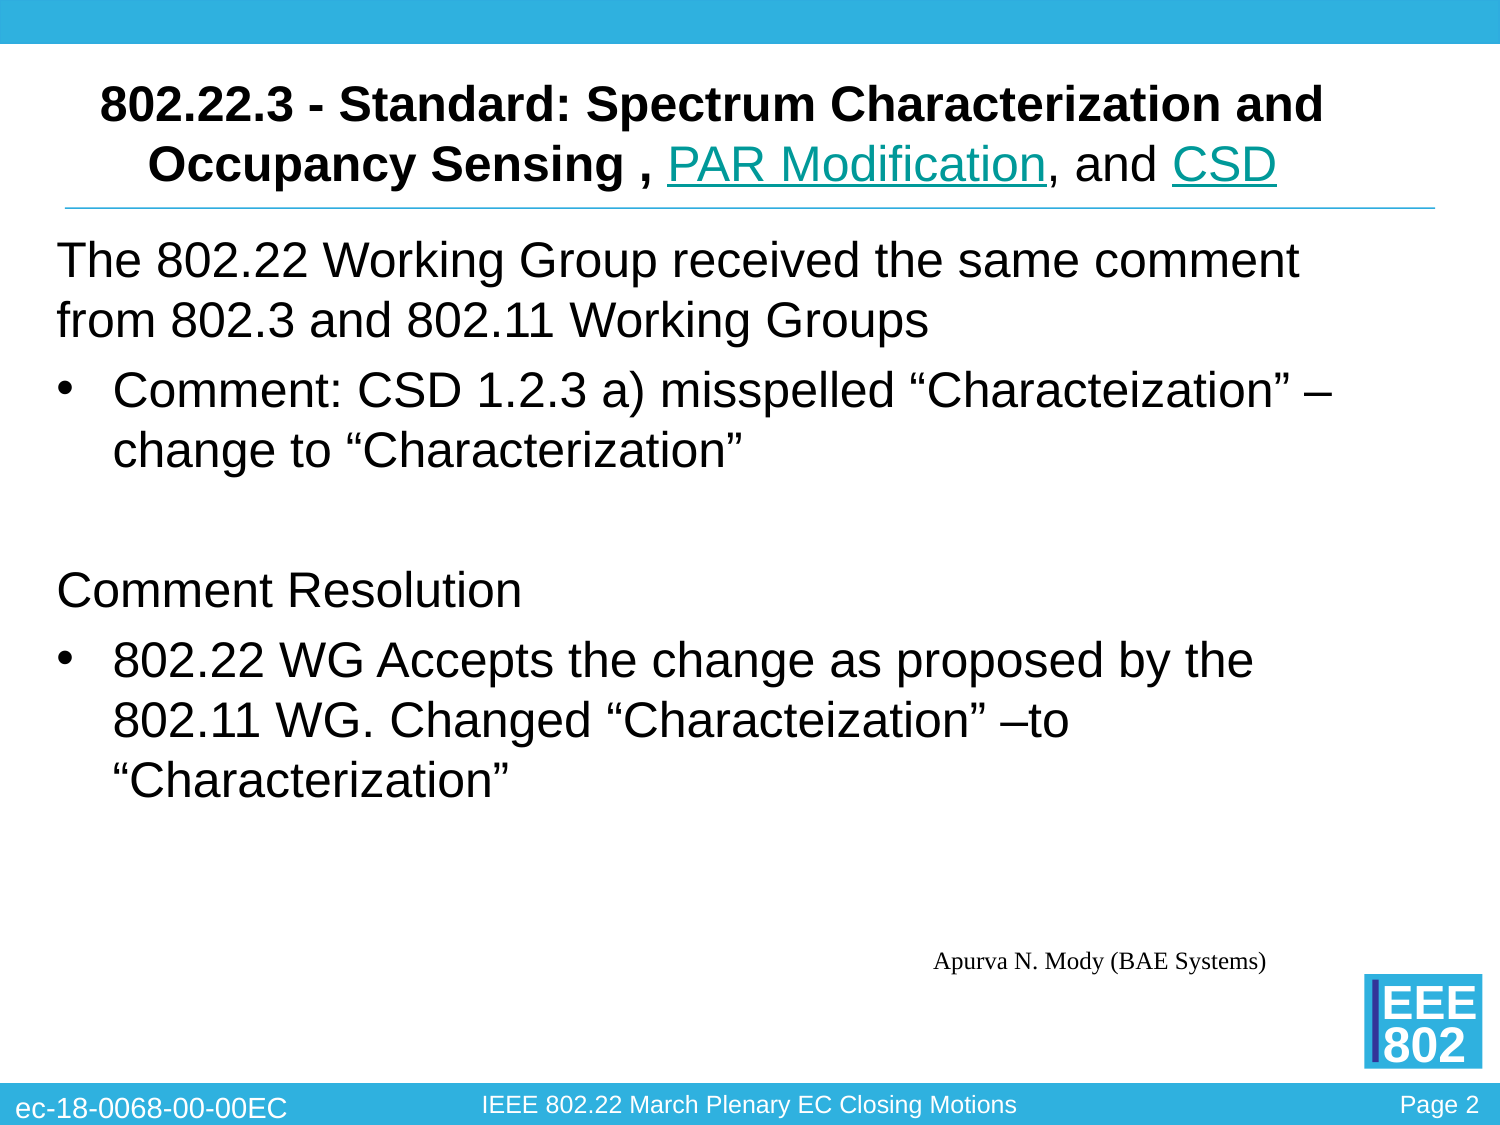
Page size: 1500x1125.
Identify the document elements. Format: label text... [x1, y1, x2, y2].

title 802.22.3 - Standard: Spectrum Characterization and Occupancy Sensing , PAR Modification, and CSD [0, 66, 1425, 197]
list The 802.22 Working Group received the same comment from 802.3 and 802.11 Working Groups Comment: CSD 1.2.3 a) misspelled “Characteization” – change to “Characterization” Comment Resolution 802.22 WG Accepts the change as proposed by the 802.11 WG. Changed “Characteization” –to “Characterization” [41, 220, 1392, 963]
footer Apurva N. Mody (BAE Systems) [918, 937, 1411, 985]
